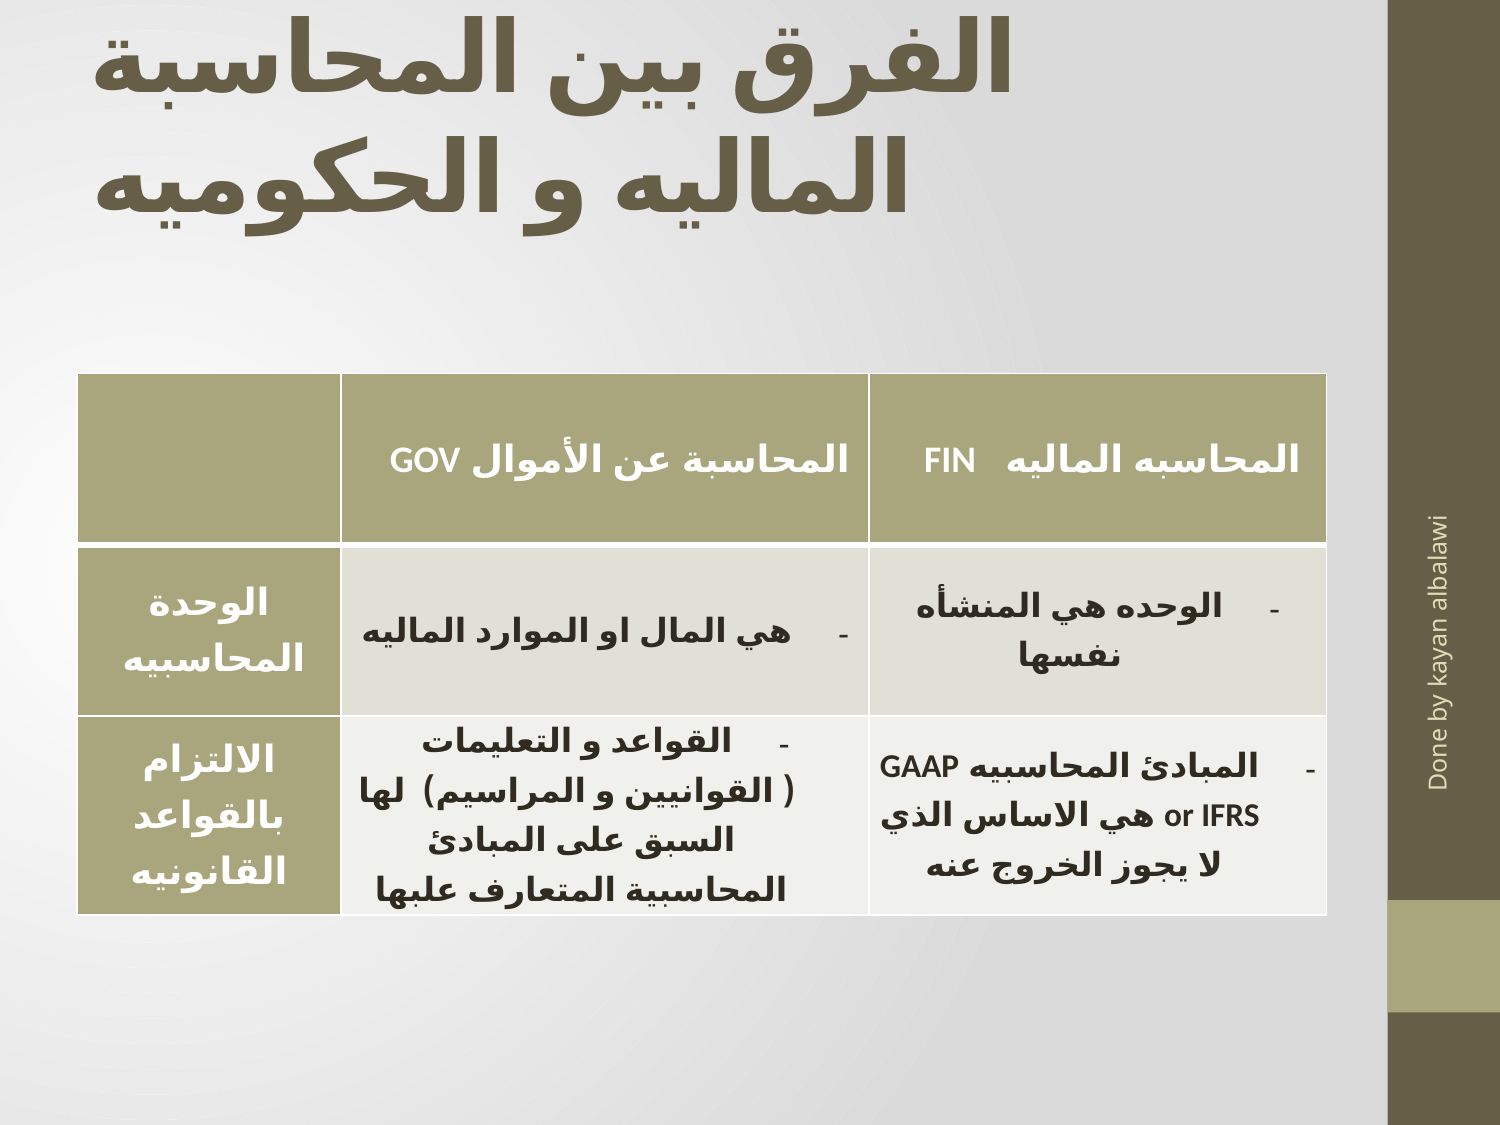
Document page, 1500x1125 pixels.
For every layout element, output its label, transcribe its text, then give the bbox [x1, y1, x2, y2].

title الفرق بين المحاسبة الماليه و الحكوميه [76, 19, 1327, 207]
table_cell القواعد و التعليمات ( القوانيين و المراسيم) لها السبق على المبادئ المحاسبية المتعارف علبها [342, 717, 868, 914]
table_header المحاسبه الماليه FIN [870, 374, 1326, 542]
table_cell الوحدة المحاسبيه [78, 548, 340, 715]
footer Done by kayan albalawi [1408, 500, 1469, 889]
table_header المحاسبة عن الأموال GOV [342, 374, 868, 542]
table_header [78, 374, 340, 542]
table_cell هي المال او الموارد الماليه [342, 548, 868, 715]
table_cell المبادئ المحاسبيه GAAP or IFRS هي الاساس الذي لا يجوز الخروج عنه [870, 717, 1326, 914]
table_cell الالتزام بالقواعد القانونيه [78, 717, 340, 914]
table_cell الوحده هي المنشأه نفسها [870, 548, 1326, 715]
